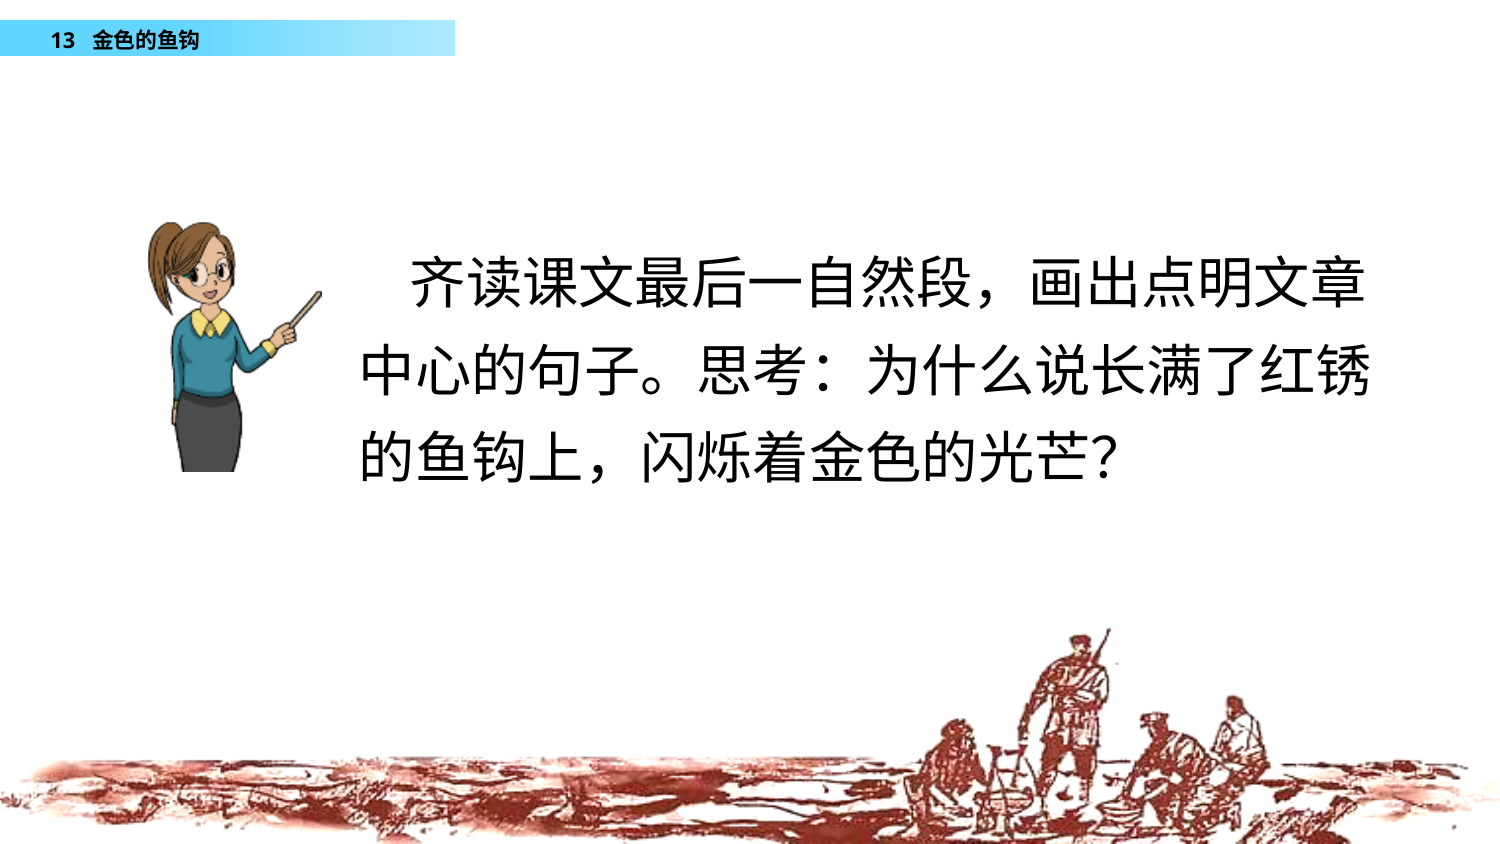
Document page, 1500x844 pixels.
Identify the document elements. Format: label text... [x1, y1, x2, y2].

text_box 齐读课文最后一自然段，画出点明文章中心的句子。思考：为什么说长满了红锈的鱼钩上，闪烁着金色的光芒？ [347, 221, 1424, 496]
picture [147, 221, 322, 472]
